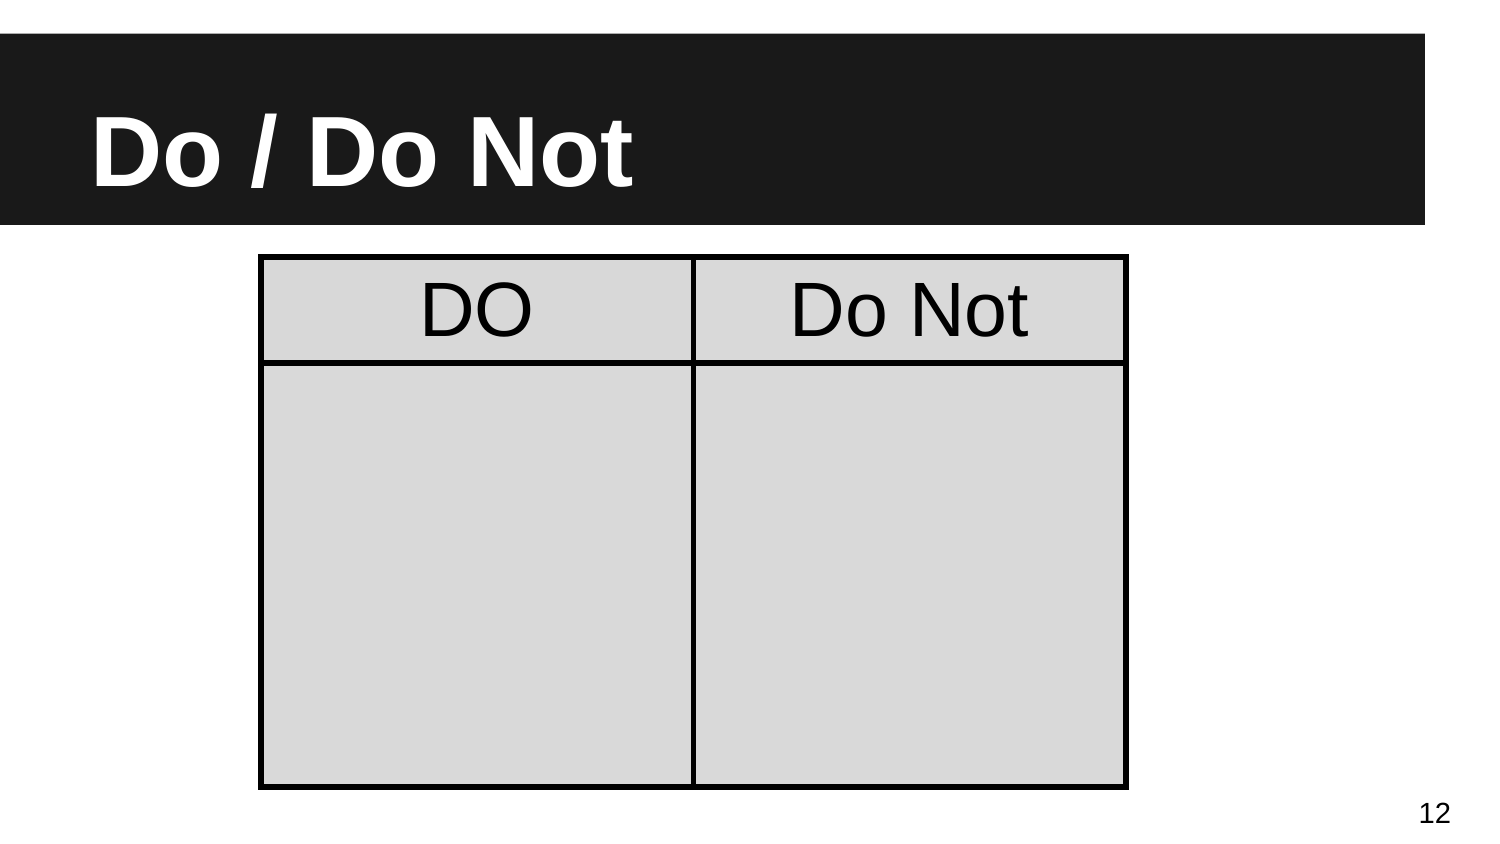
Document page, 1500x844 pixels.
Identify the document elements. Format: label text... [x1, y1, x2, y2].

table_cell [696, 366, 1123, 784]
table_cell [264, 366, 691, 784]
slide_number 12 [1403, 779, 1494, 844]
table_header DO [264, 260, 691, 360]
title Do / Do Not [75, 33, 1425, 221]
table_header Do Not [696, 260, 1123, 360]
